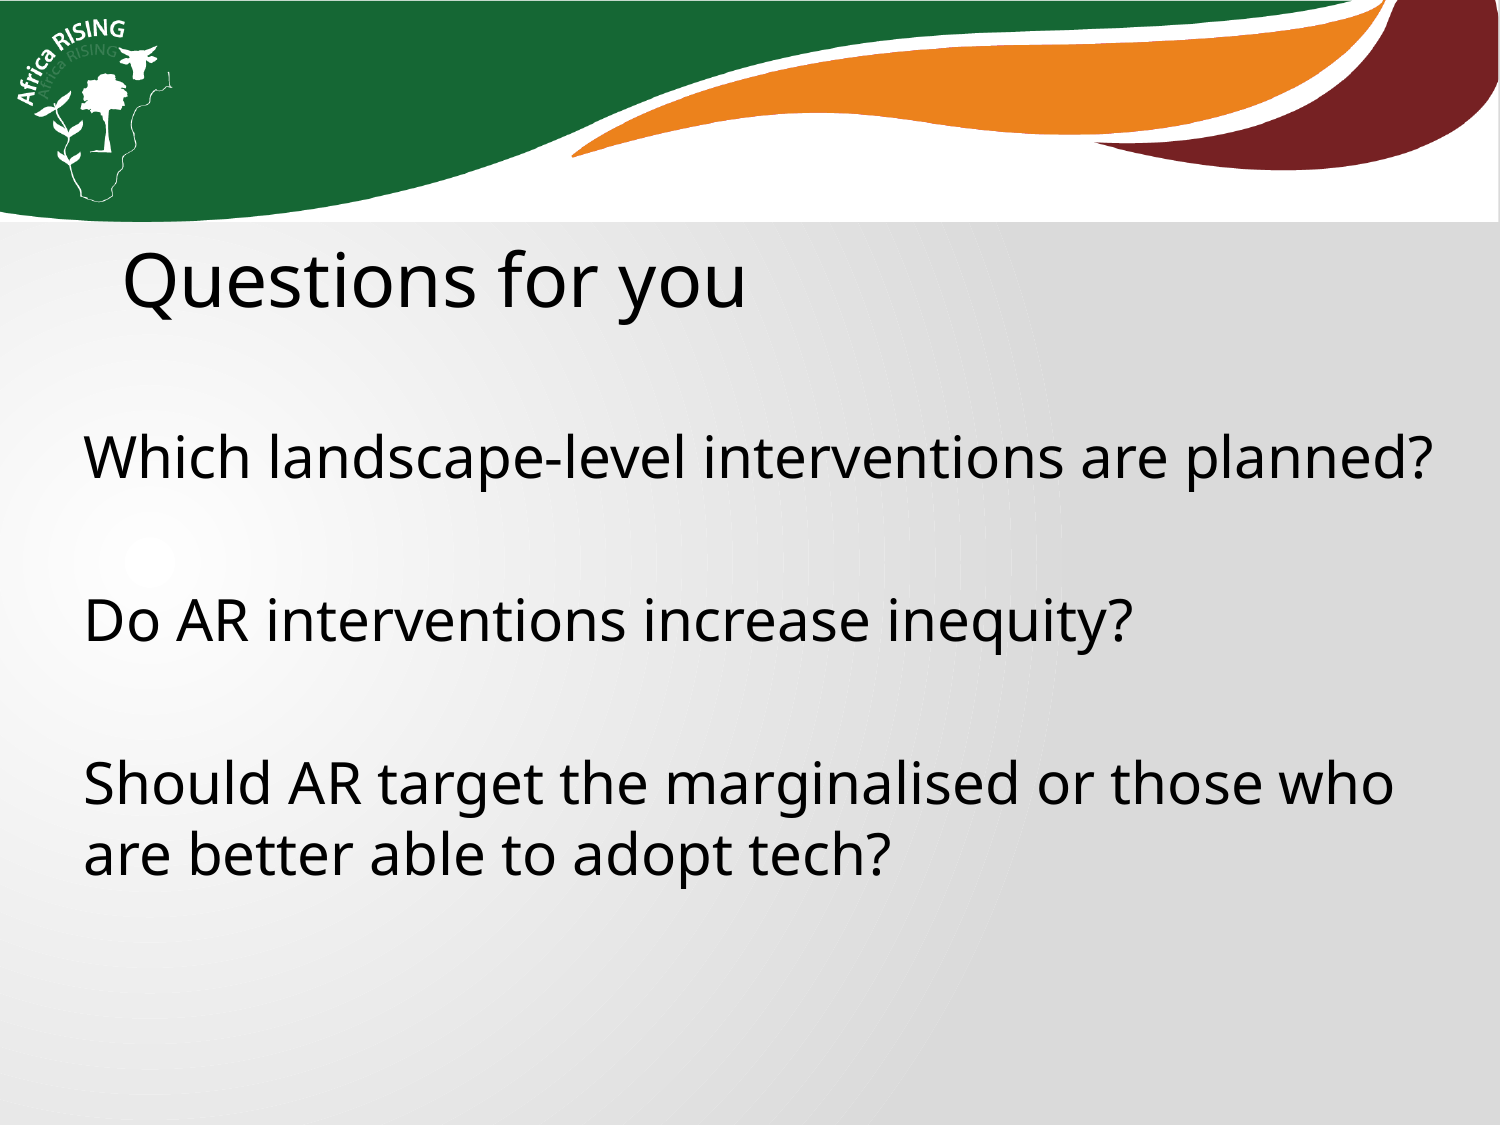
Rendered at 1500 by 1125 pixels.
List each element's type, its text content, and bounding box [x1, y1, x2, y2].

picture [0, 0, 1499, 222]
list Questions for you [87, 224, 1363, 363]
list Which landscape-level interventions are planned? Do AR interventions increase inequity? Should AR target the marginalised or those who are better able to adopt tech? [50, 412, 1475, 925]
